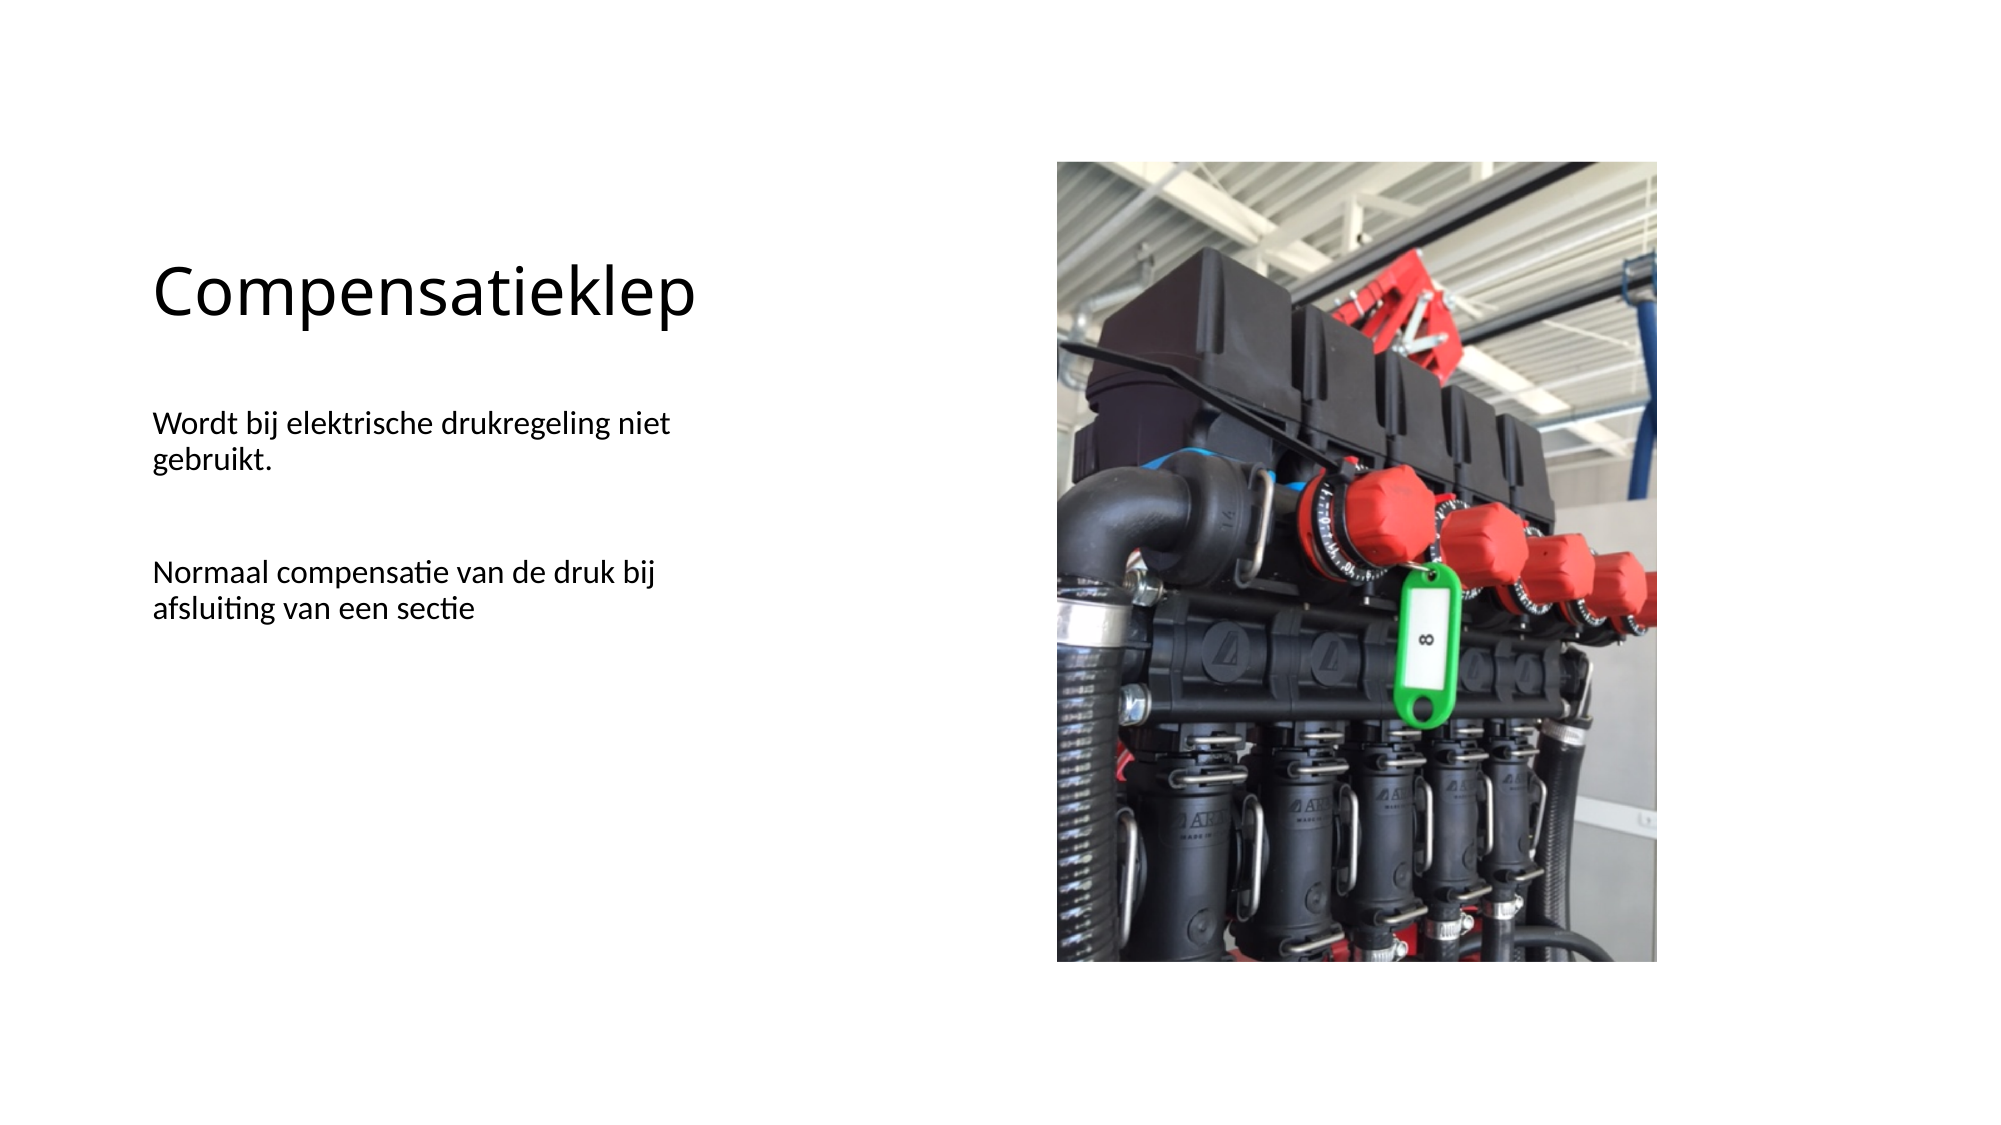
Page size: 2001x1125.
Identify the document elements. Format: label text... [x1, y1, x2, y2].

picture [1057, 862, 1657, 961]
list Wordt bij elektrische drukregeling niet gebruikt. Normaal compensatie van de druk bij afsluiting van een sectie [137, 337, 783, 963]
picture [1057, 163, 1657, 261]
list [956, 261, 1757, 862]
title Compensatieklep [137, 75, 783, 337]
